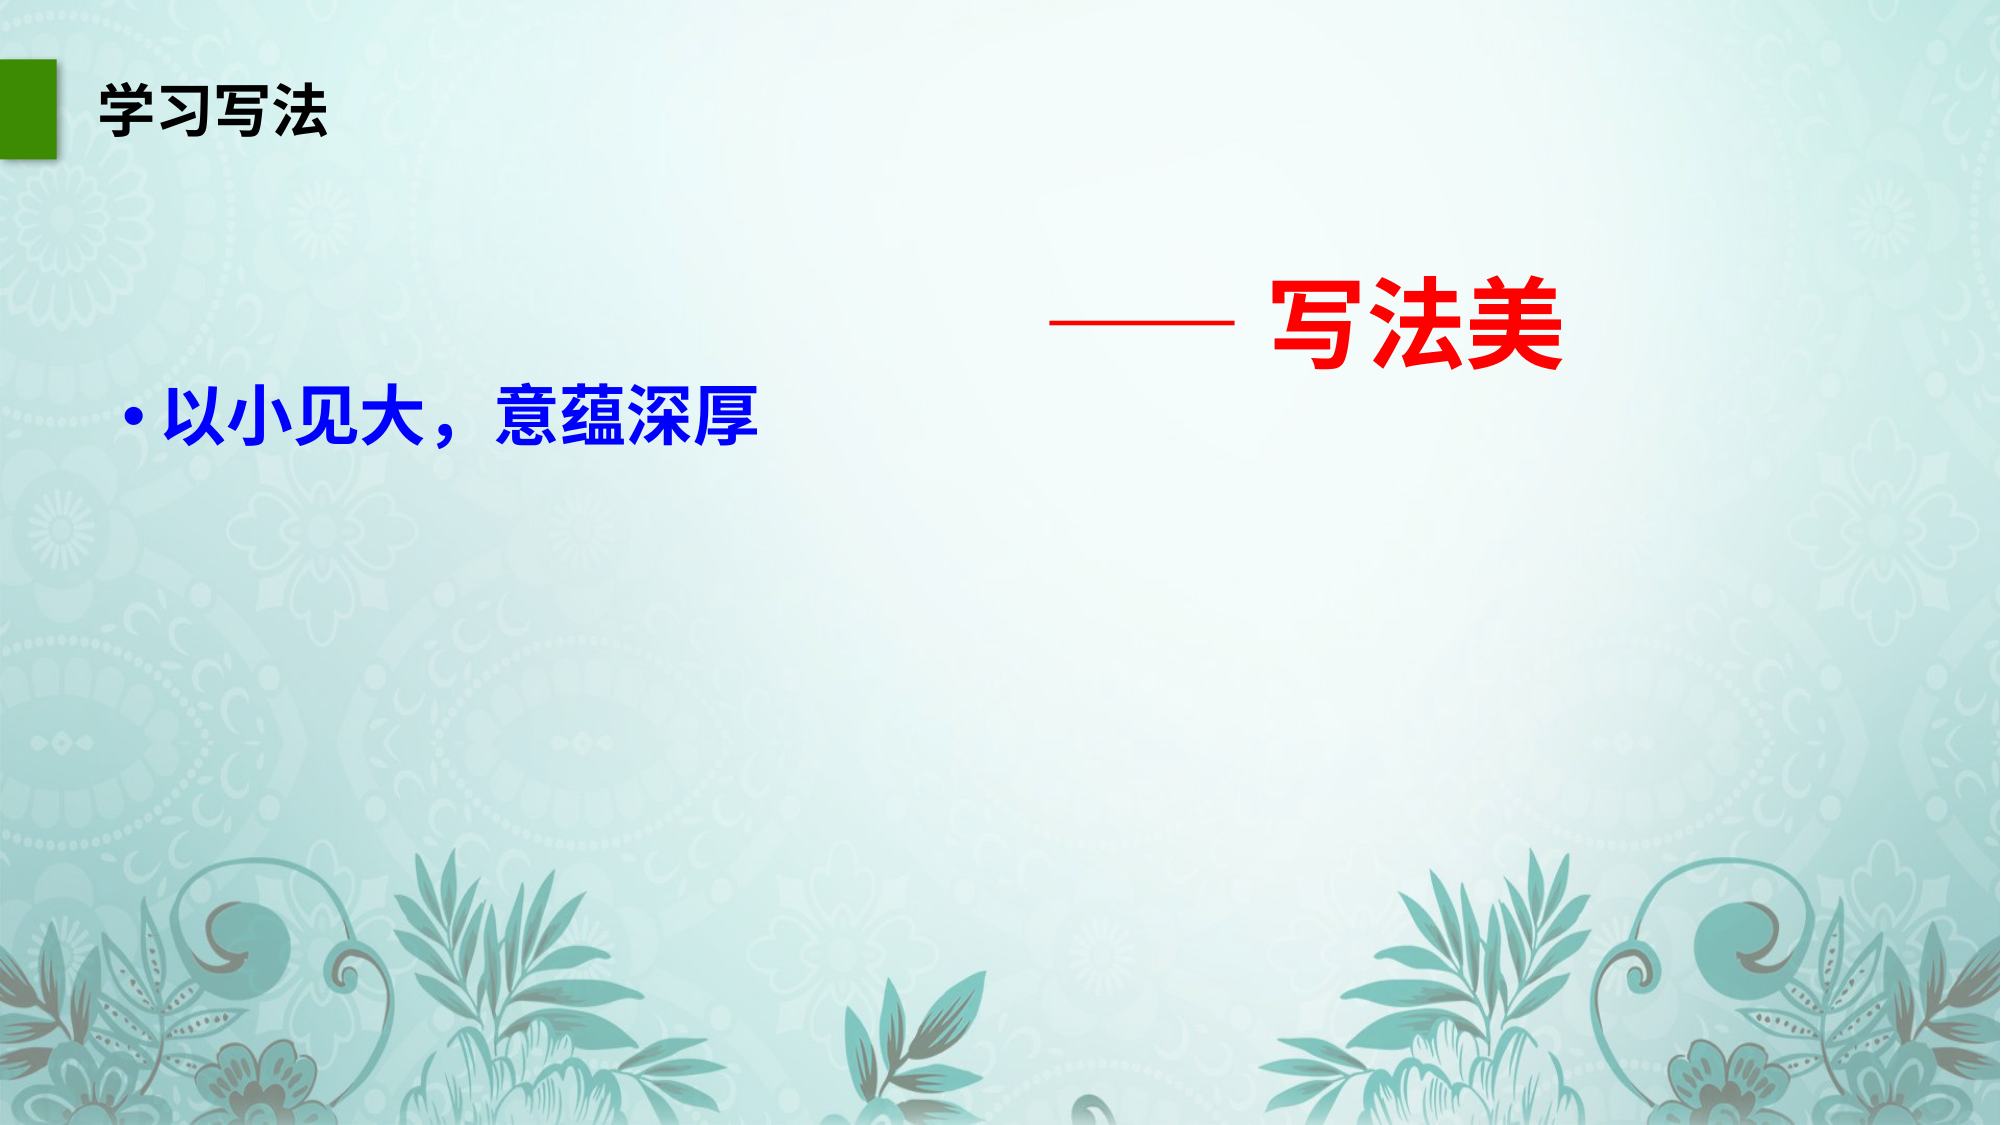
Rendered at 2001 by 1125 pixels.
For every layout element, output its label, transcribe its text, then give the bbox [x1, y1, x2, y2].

title ——写法美 [1026, 235, 2000, 544]
text_box [336, 218, 1699, 375]
text_box 学习写法 [82, 66, 392, 152]
text_box [0, 58, 58, 160]
text_box 以小见大，意蕴深厚 [107, 375, 1110, 487]
